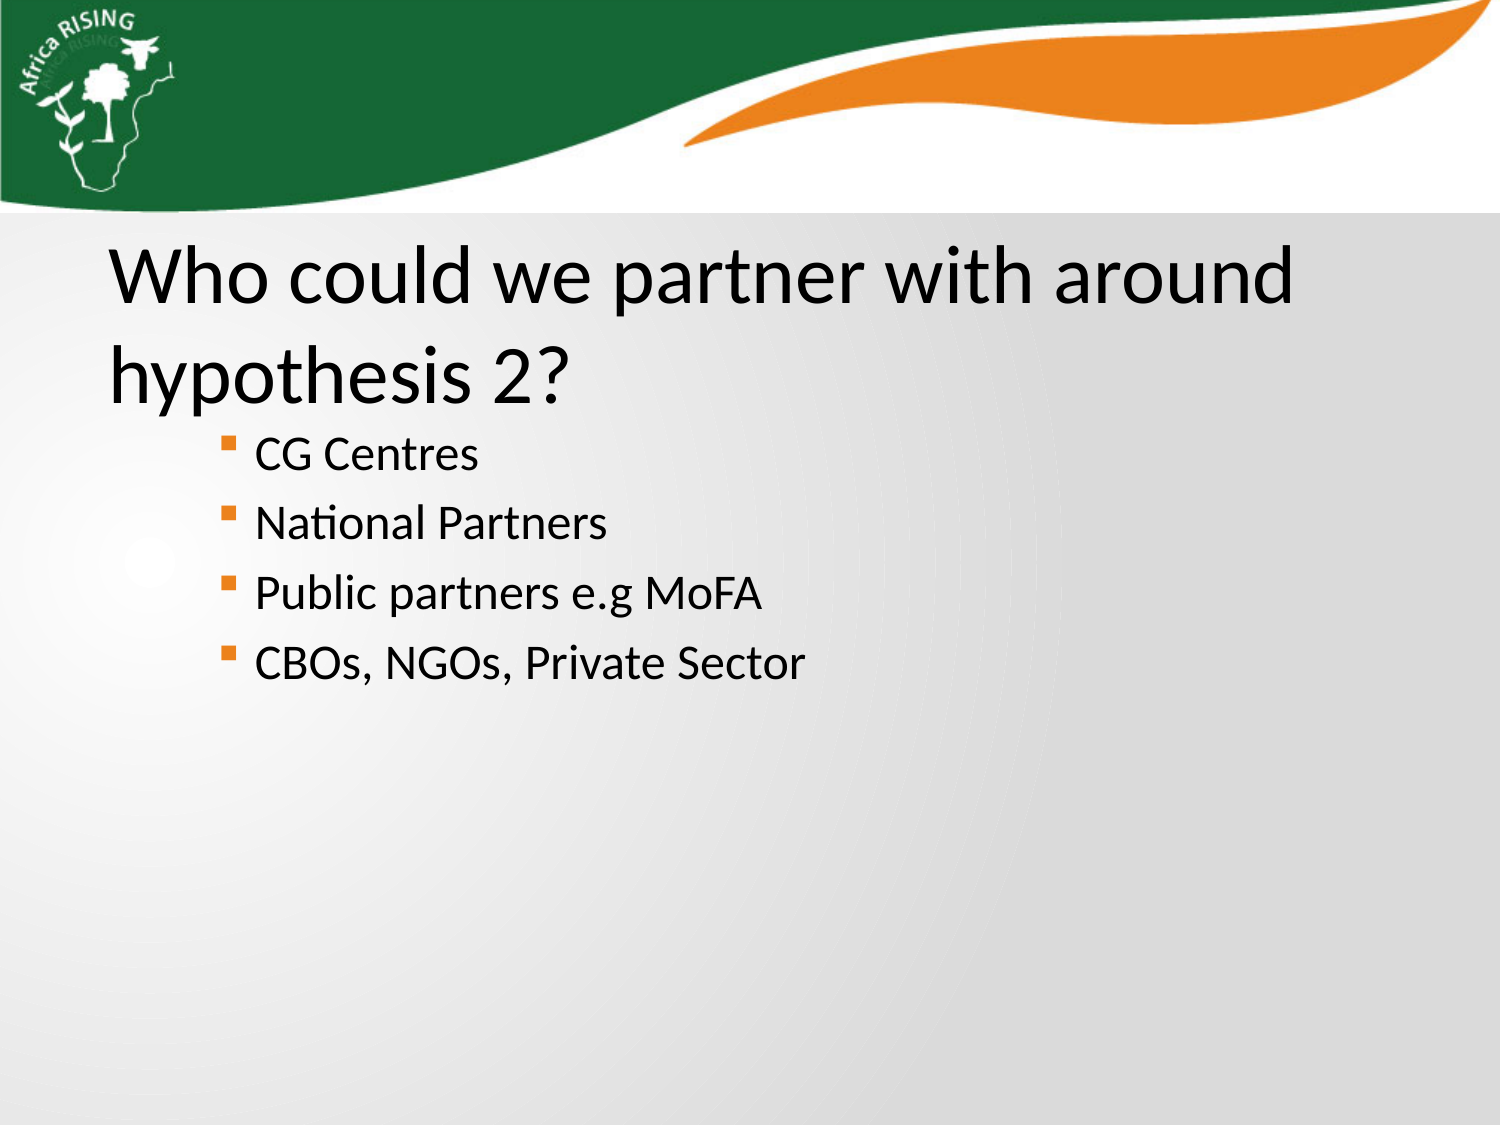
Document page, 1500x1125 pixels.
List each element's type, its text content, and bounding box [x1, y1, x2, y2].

picture [0, 0, 1500, 213]
list CG Centres National Partners Public partners e.g MoFA CBOs, NGOs, Private Sector [75, 412, 1350, 1075]
list Who could we partner with around hypothesis 2? [75, 212, 1325, 400]
